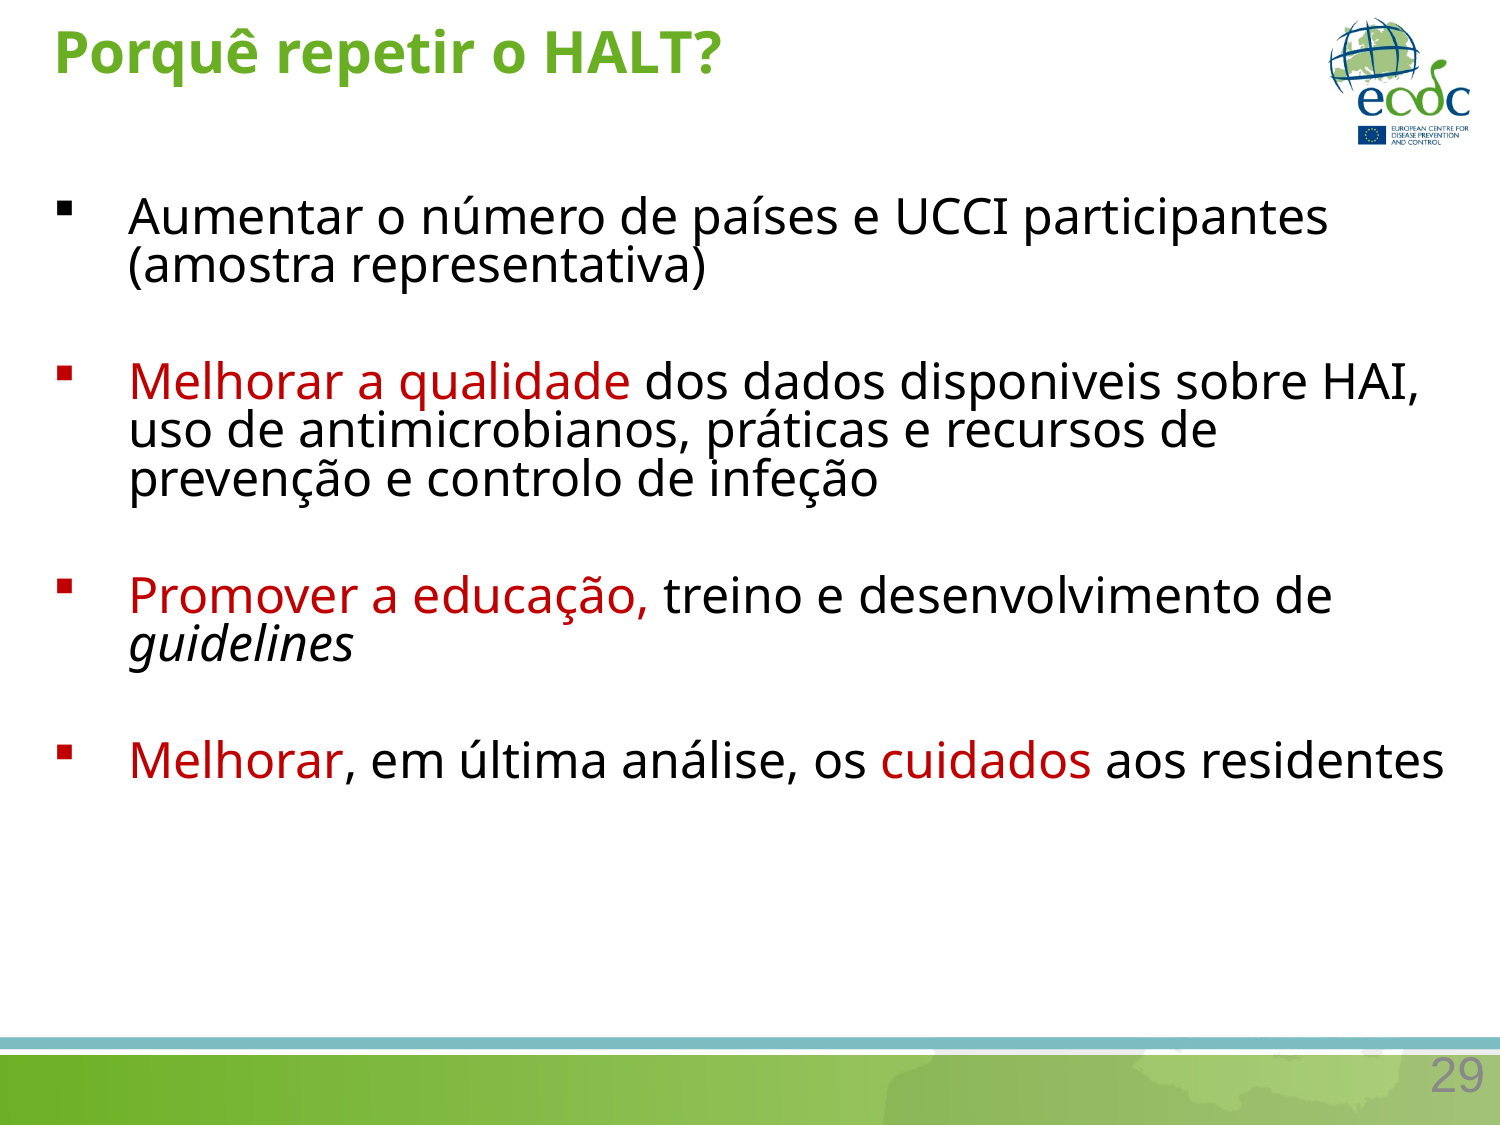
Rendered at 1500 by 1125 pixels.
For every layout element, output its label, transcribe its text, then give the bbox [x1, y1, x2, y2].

slide_number 29 [1149, 1042, 1500, 1103]
picture [1328, 17, 1473, 148]
picture [0, 1037, 1500, 1125]
title Porquê repetir o HALT? [53, 23, 1404, 159]
list Aumentar o número de países e UCCI participantes (amostra representativa) Melhorar a qualidade dos dados disponiveis sobre HAI, uso de antimicrobianos, práticas e recursos de prevenção e controlo de infeção Promover a educação, treino e desenvolvimento de guidelines Melhorar, em última análise, os cuidados aos residentes [53, 196, 1452, 1024]
